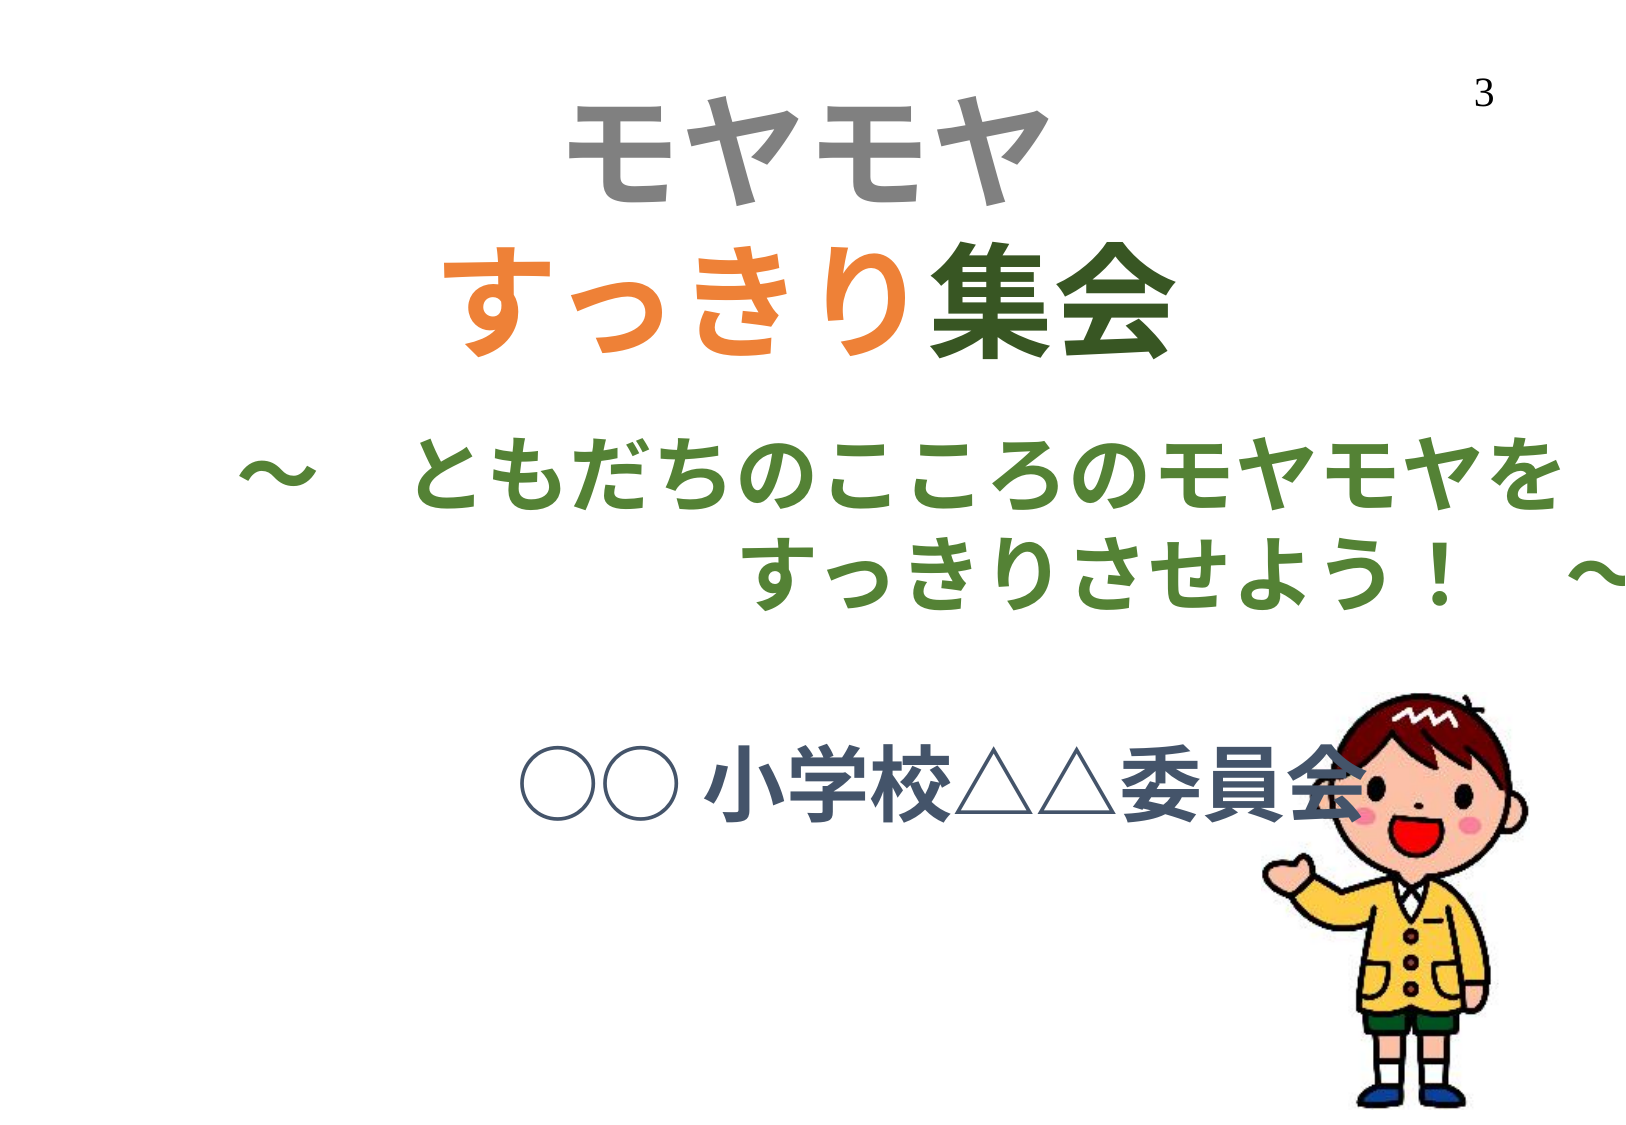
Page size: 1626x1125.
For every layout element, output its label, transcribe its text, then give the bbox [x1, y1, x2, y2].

picture [1261, 692, 1530, 1110]
text_box ～ ともだちのこころのモヤモヤを すっきりさせよう！ ～ ○○小学校△△委員会 [221, 415, 1475, 662]
text_box モヤモヤ すっきり集会 [156, 66, 1457, 382]
slide_number 3 [1144, 59, 1510, 120]
